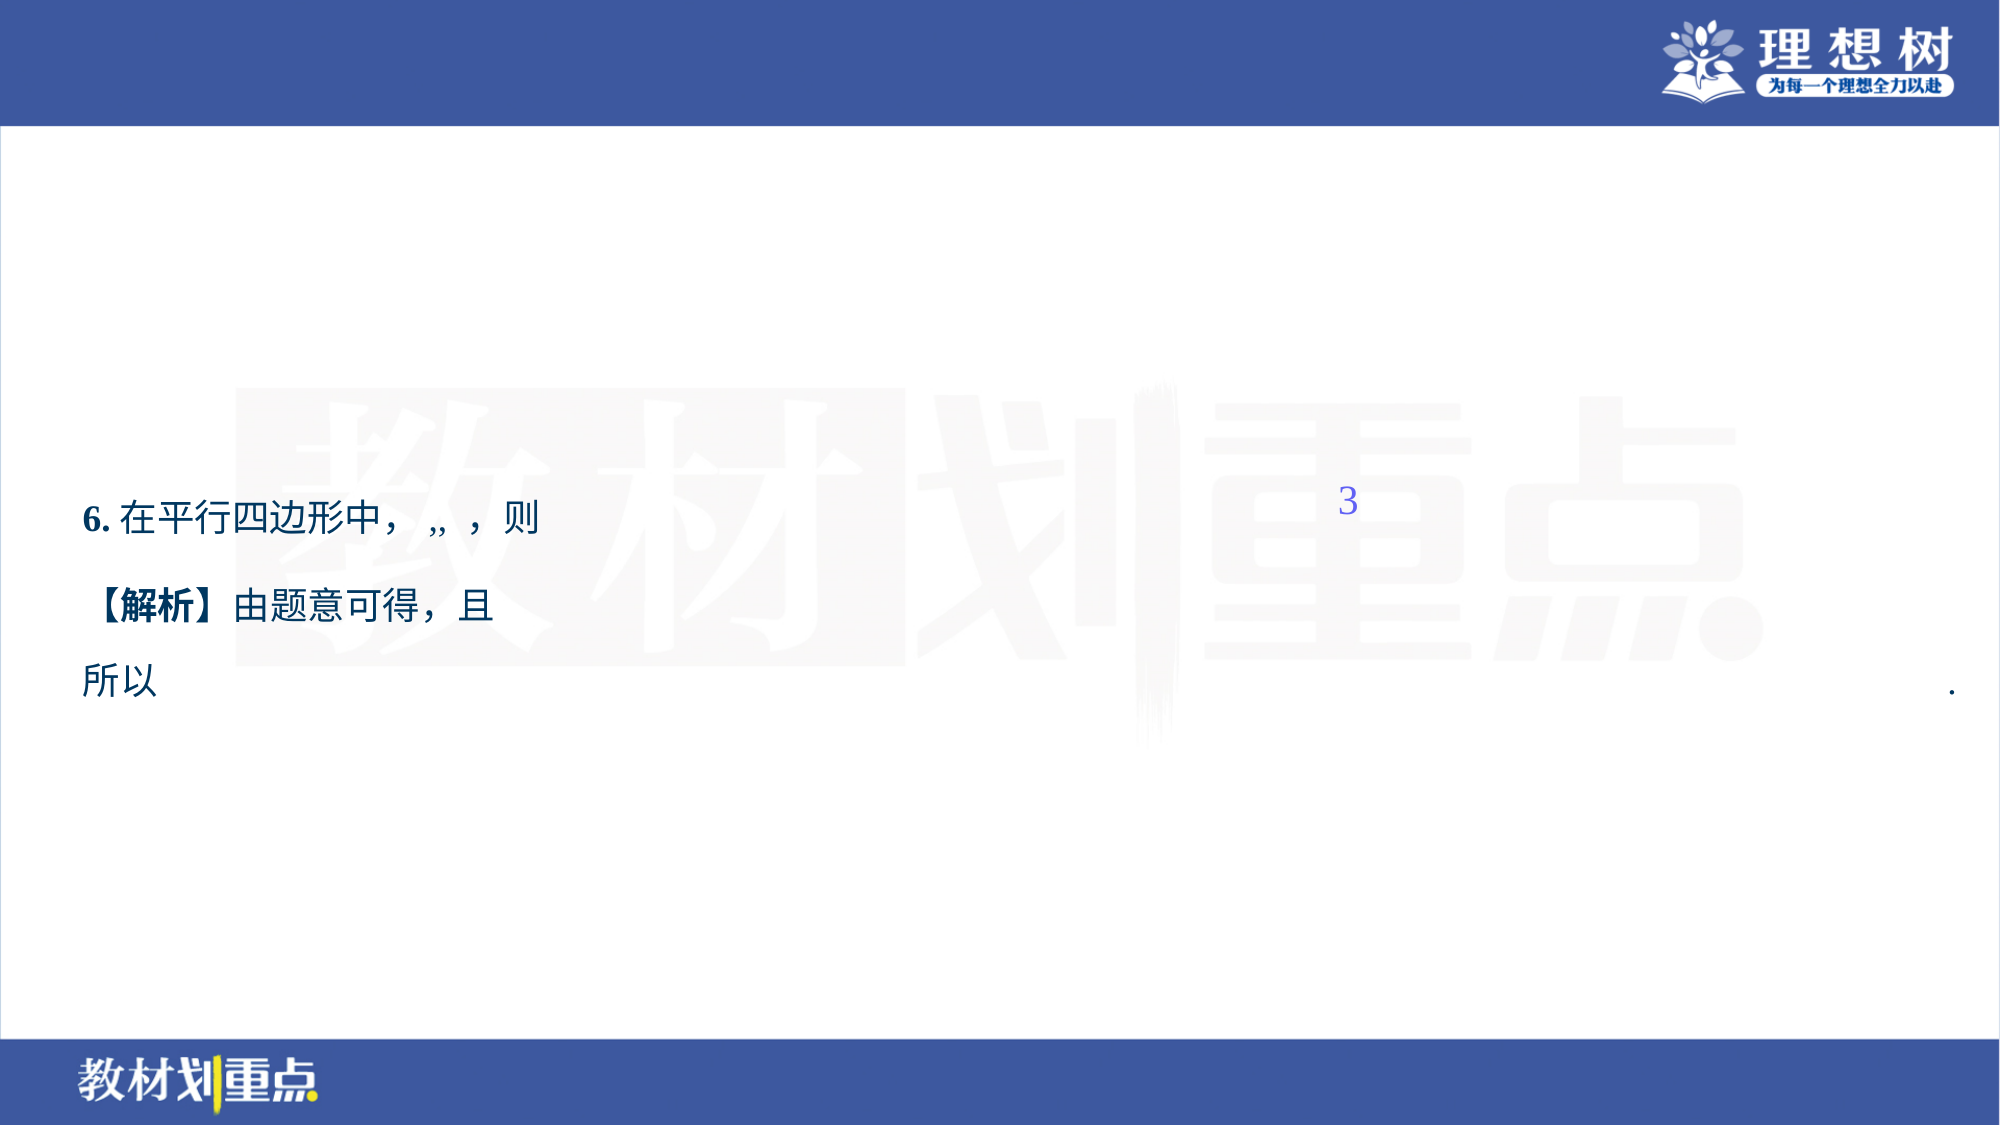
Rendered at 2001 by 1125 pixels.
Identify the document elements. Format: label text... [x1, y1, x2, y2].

picture [0, 0, 2000, 1125]
text_box 3 [1322, 470, 1374, 521]
